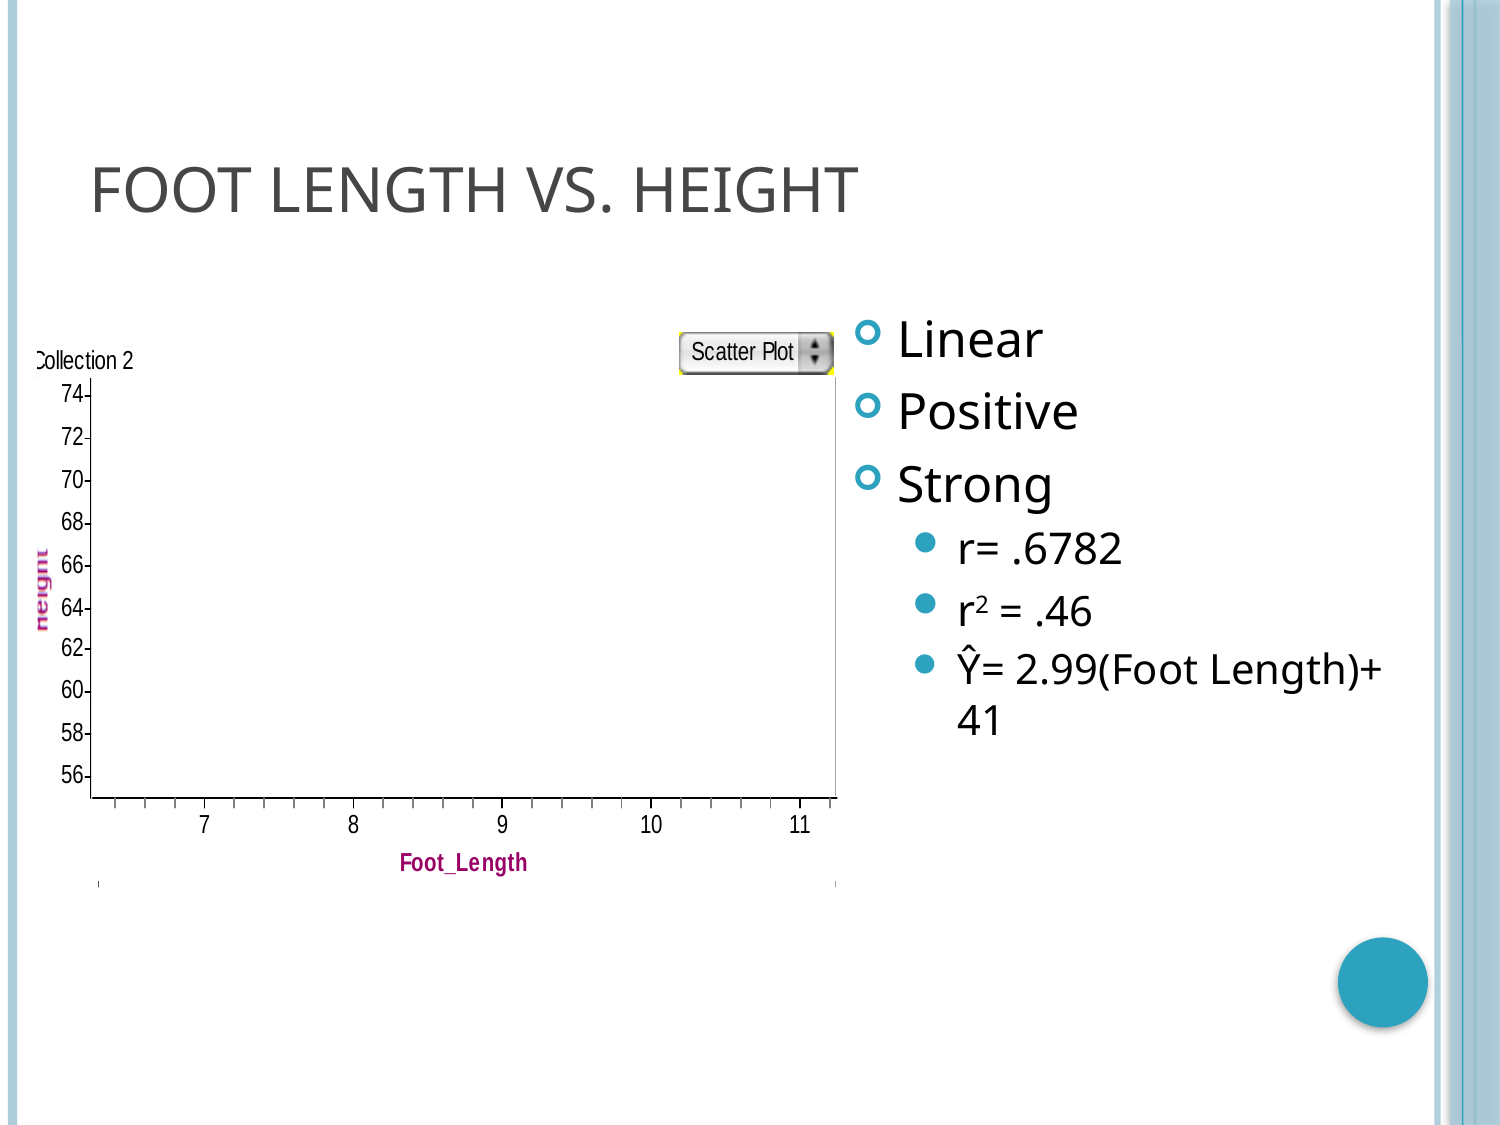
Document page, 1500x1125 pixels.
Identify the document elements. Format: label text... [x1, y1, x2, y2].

title Foot Length vs. Height [75, 44, 1313, 233]
picture [36, 324, 838, 888]
list Linear Positive Strong r= .6782 r2 = .46 Ŷ= 2.99(Foot Length)+ 41 [837, 299, 1438, 938]
